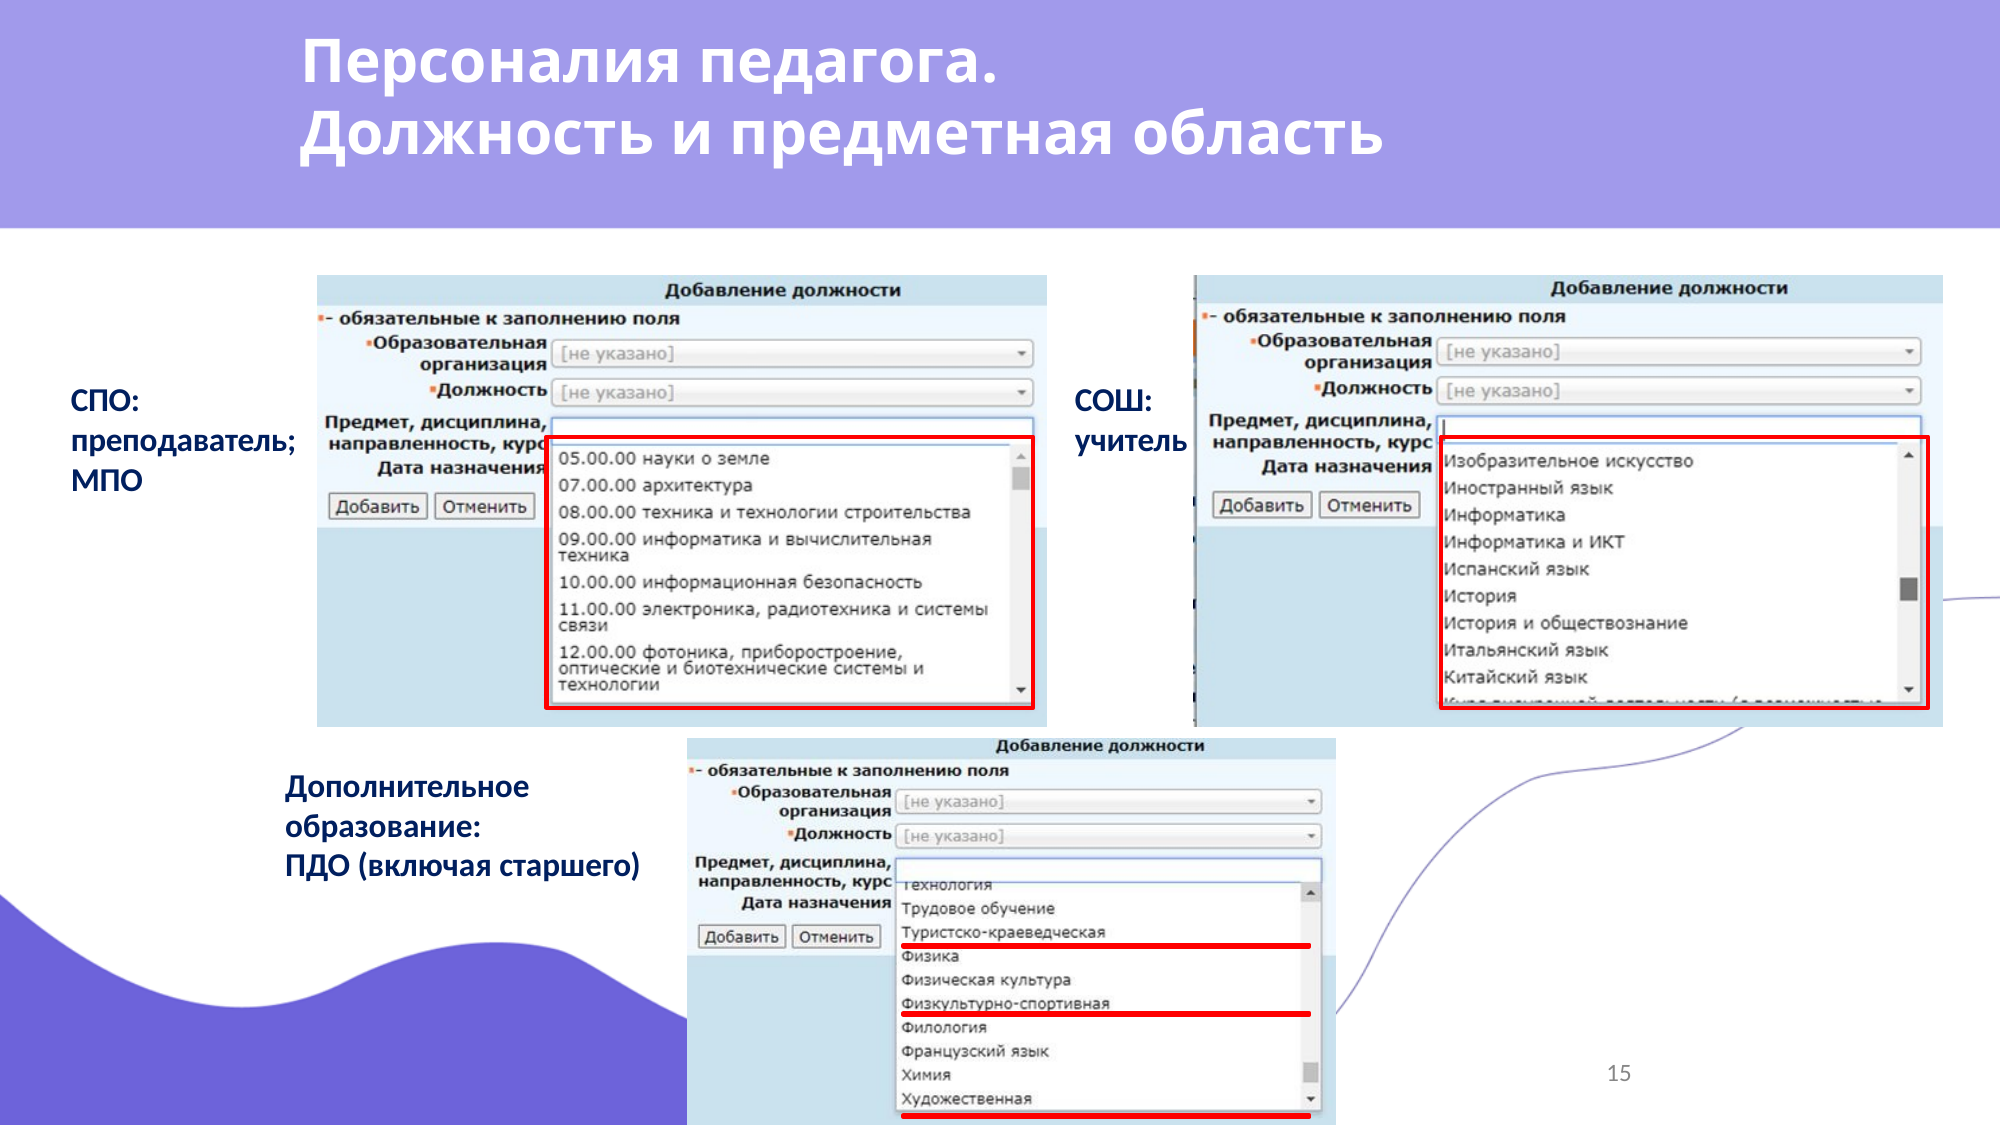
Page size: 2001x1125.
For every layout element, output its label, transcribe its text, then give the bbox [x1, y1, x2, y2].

title Персоналия педагога. Должность и предметная область [297, 20, 1486, 211]
text_box СПО: преподаватель; МПО [68, 376, 303, 499]
picture [0, 0, 2000, 1125]
text_box СОШ: учитель [1072, 376, 1188, 459]
slide_number 15 [1600, 1060, 1639, 1125]
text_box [316, 275, 1047, 727]
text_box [1193, 275, 1943, 727]
text_box Дополнительное образование: ПДО (включая старшего) [283, 761, 648, 884]
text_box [687, 738, 1337, 1125]
